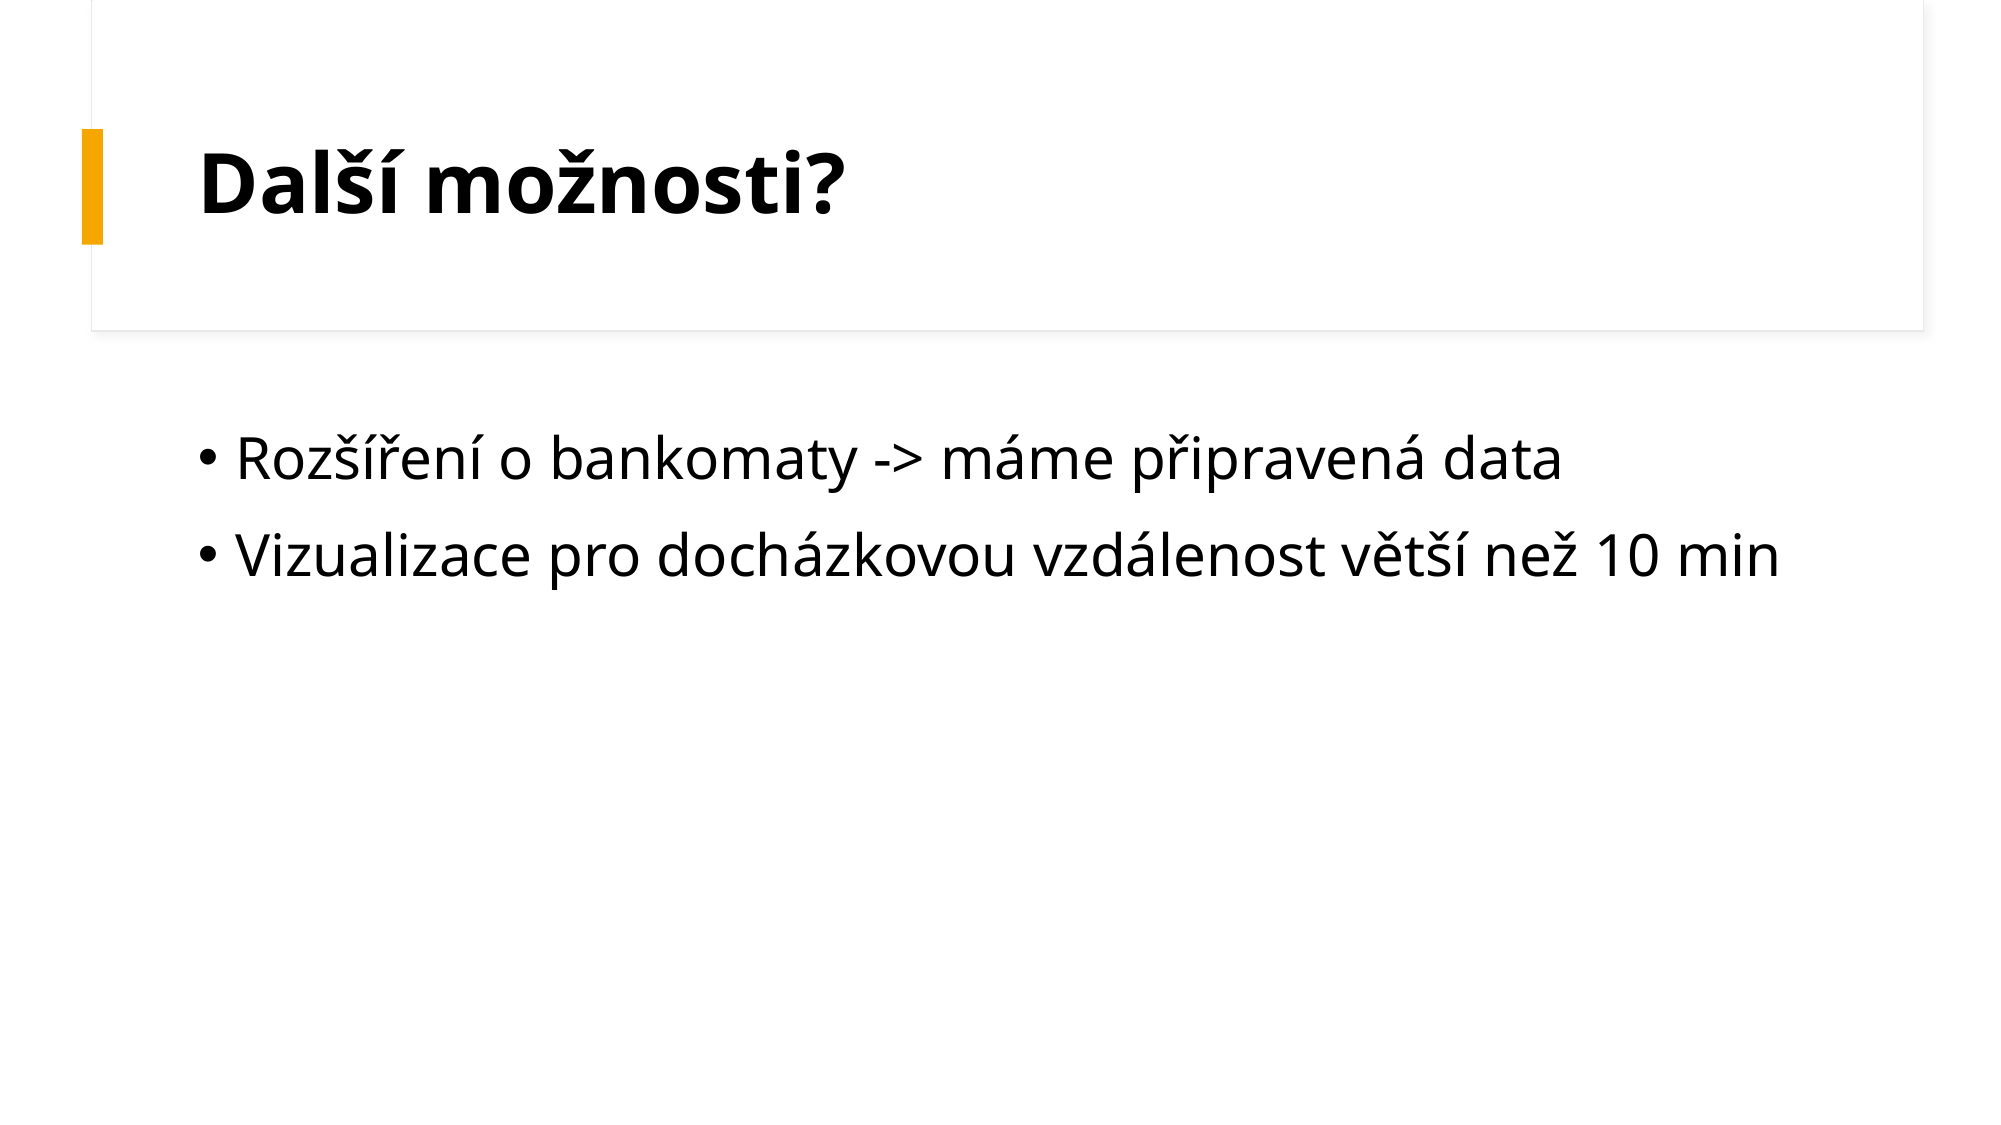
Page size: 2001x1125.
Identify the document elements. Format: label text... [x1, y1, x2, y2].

list Rozšíření o bankomaty -> máme připravená data Vizualizace pro docházkovou vzdálenost větší než 10 min [183, 406, 1851, 1013]
title Další možnosti? [183, 90, 1851, 284]
